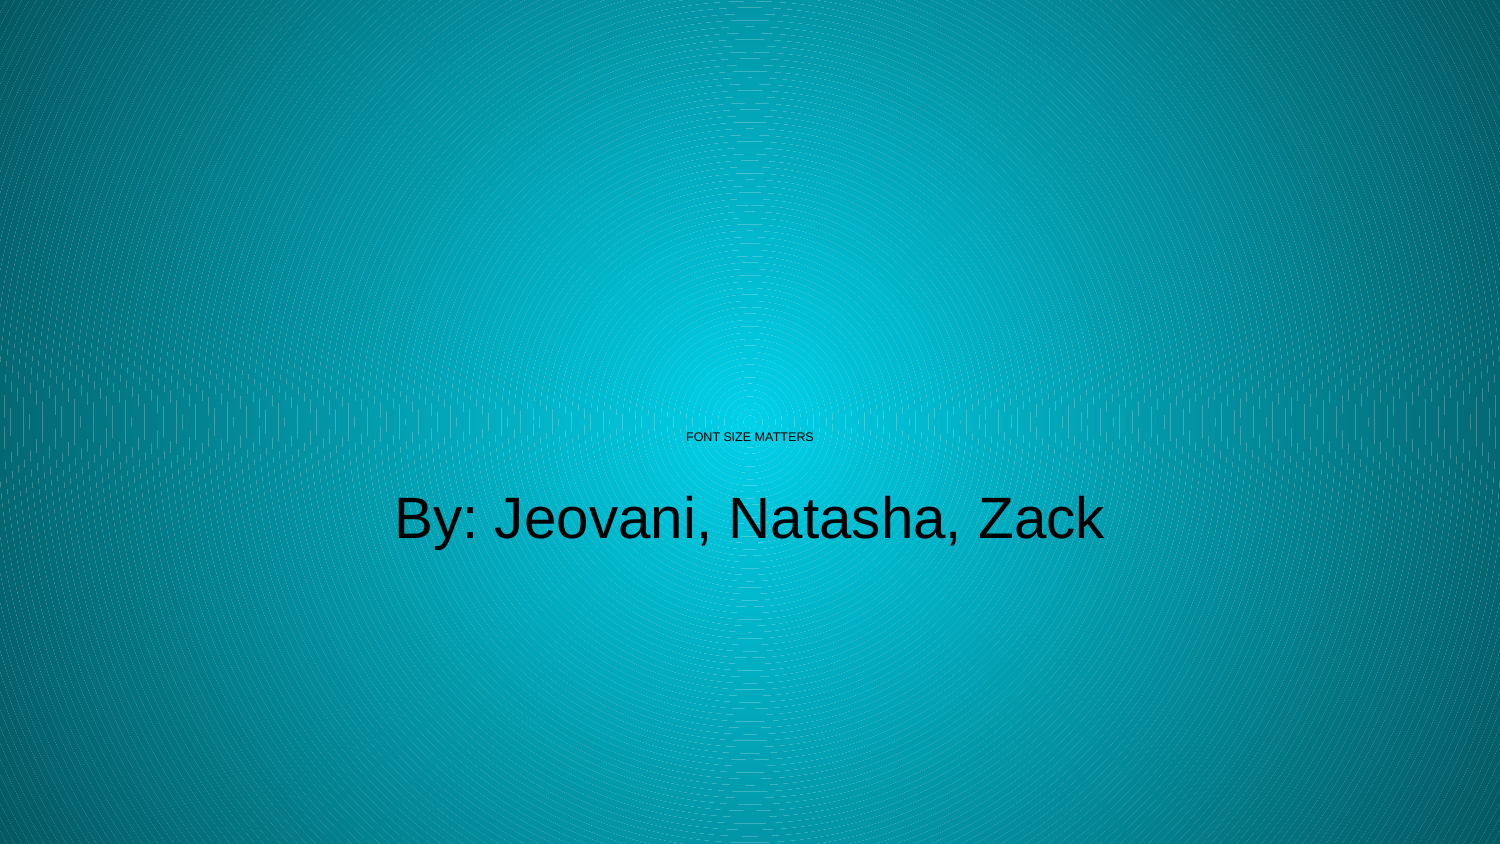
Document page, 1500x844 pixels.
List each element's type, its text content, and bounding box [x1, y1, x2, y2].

subtitle By: Jeovani, Natasha, Zack [51, 464, 1449, 595]
title FONT SIZE MATTERS [51, 122, 1449, 459]
